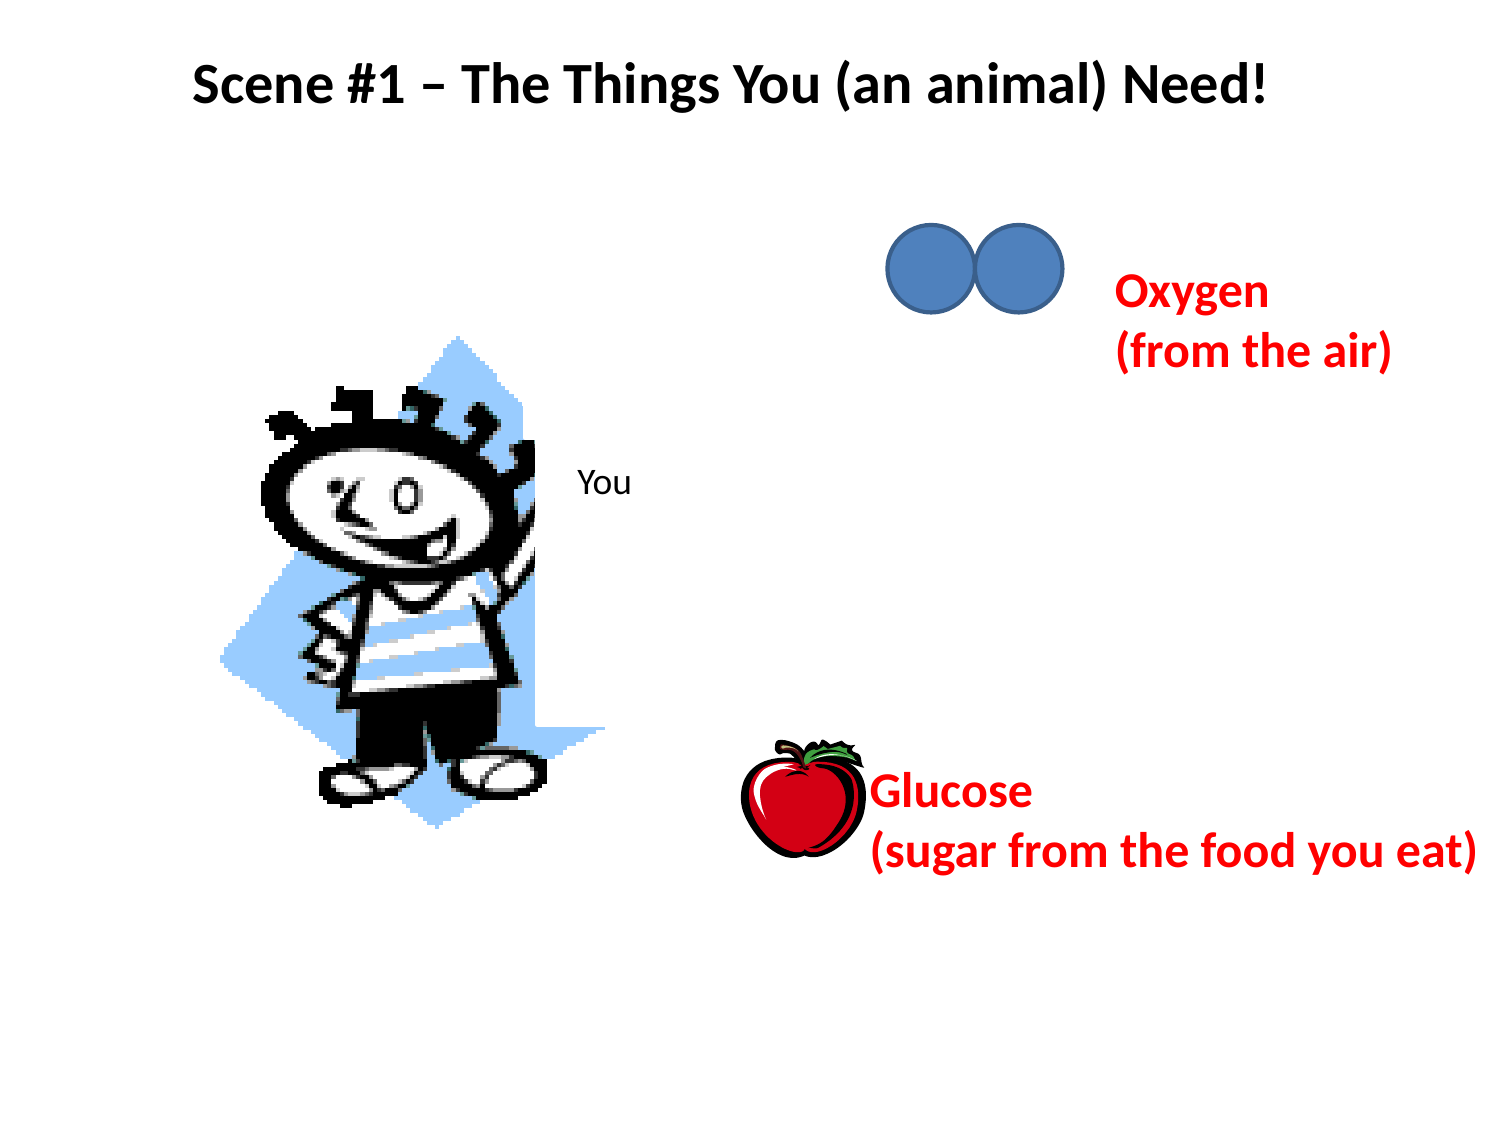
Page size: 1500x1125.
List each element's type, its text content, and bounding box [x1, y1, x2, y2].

text_box Scene #1 – The Things You (an animal) Need! [37, 37, 1425, 123]
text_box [212, 324, 755, 838]
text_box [737, 737, 1500, 887]
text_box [887, 224, 1426, 387]
